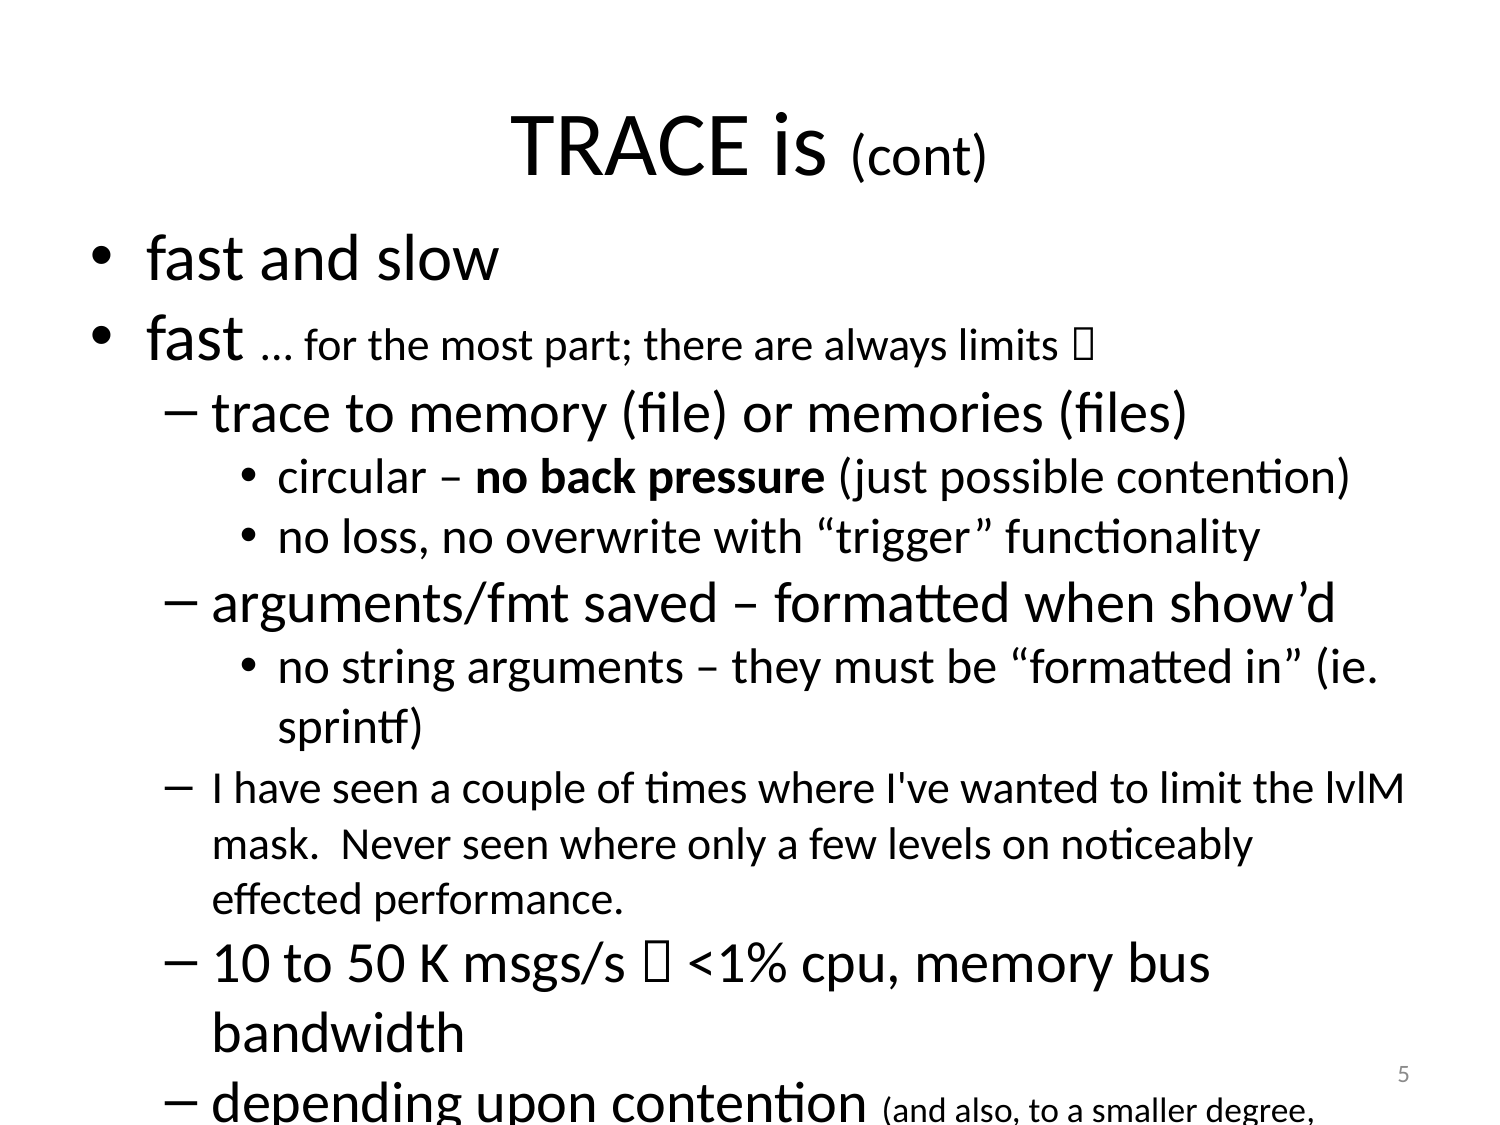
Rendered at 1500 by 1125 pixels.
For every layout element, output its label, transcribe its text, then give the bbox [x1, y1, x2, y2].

text_box TRACE is (cont) [75, 45, 1425, 206]
text_box fast and slow fast ... for the most part; there are always limits  ﻿trace to memory (file) or memories (files) circular – no back pressure (just possible contention) no loss, no overwrite with “trigger” functionality arguments/fmt saved – formatted when show’d no string arguments – they must be “formatted in” (ie. sprintf) ﻿I have seen a couple of times where I've wanted to limit the lvlM mask. Never seen where only a few levels on noticeably effected performance. 10 to 50 K msgs/s  <1% cpu, memory bus bandwidth depending upon contention (and also, to a smaller degree, configuration parameters) At least an order of magnitude faster/more efficient than general logging to network. [75, 206, 1425, 1020]
text_box <number> [1074, 1042, 1425, 1103]
